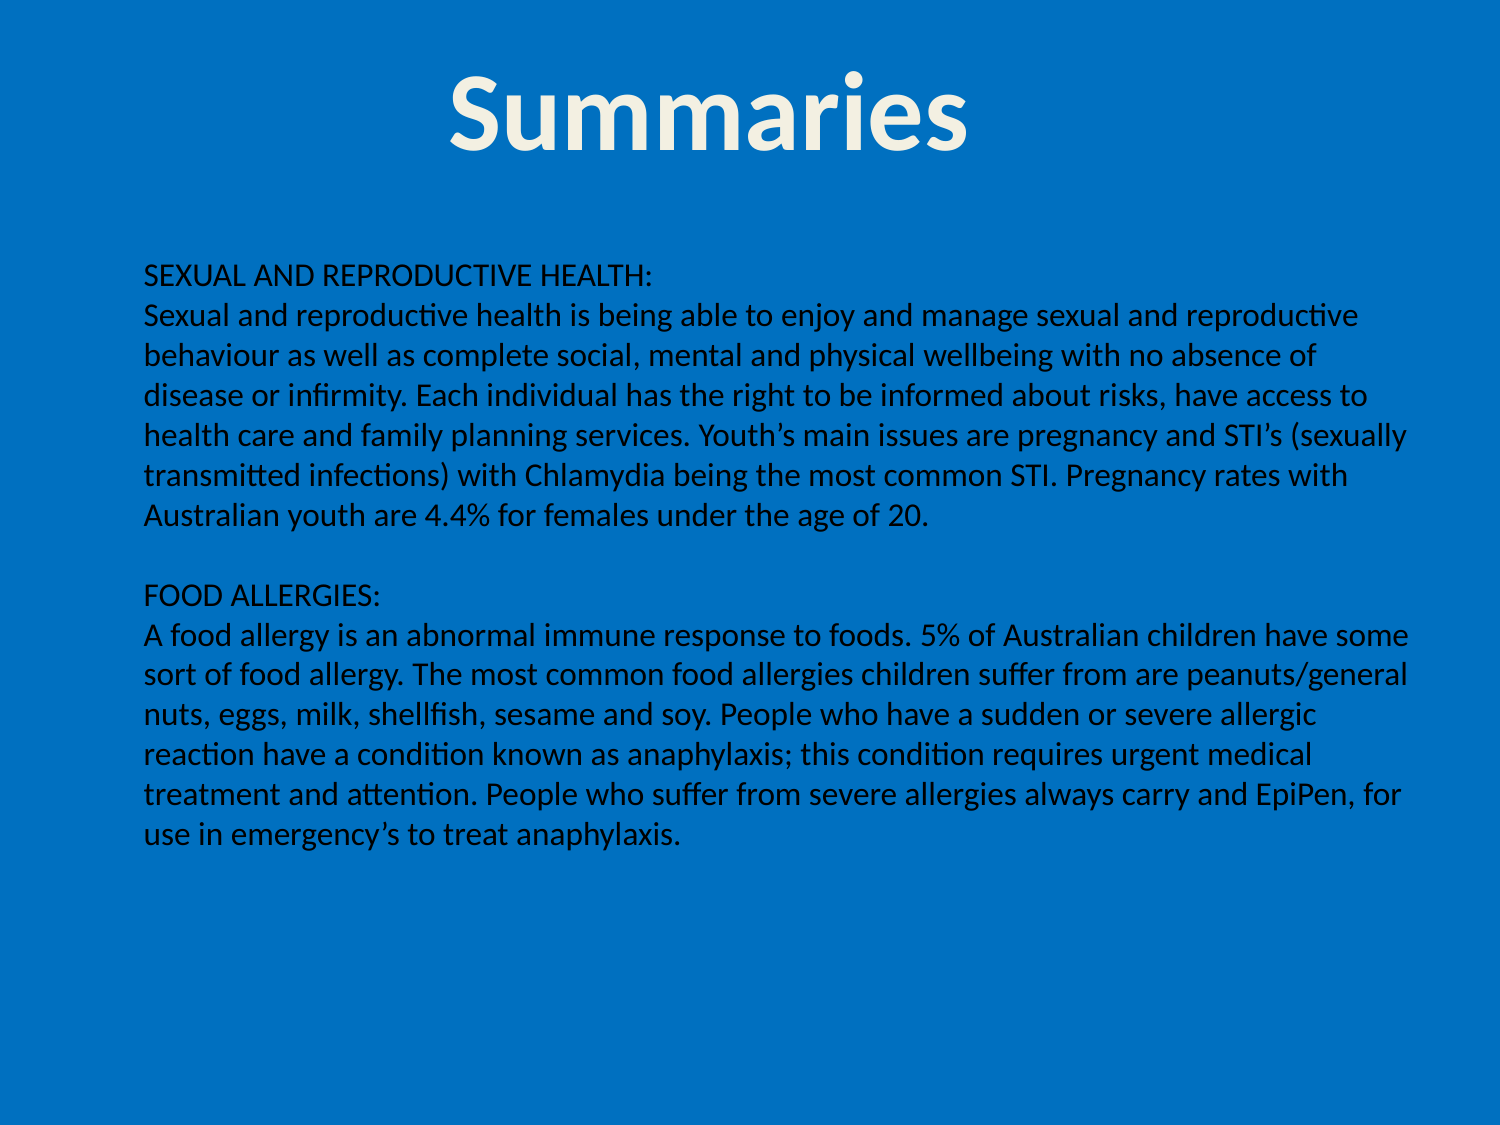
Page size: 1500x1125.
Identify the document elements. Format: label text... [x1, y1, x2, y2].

text_box Summaries [433, 30, 985, 181]
text_box SEXUAL AND REPRODUCTIVE HEALTH: Sexual and reproductive health is being able to enjoy and manage sexual and reproductive behaviour as well as complete social, mental and physical wellbeing with no absence of disease or infirmity. Each individual has the right to be informed about risks, have access to health care and family planning services. Youth’s main issues are pregnancy and STI’s (sexually transmitted infections) with Chlamydia being the most common STI. Pregnancy rates with Australian youth are 4.4% for females under the age of 20. FOOD ALLERGIES: A food allergy is an abnormal immune response to foods. 5% of Australian children have some sort of food allergy. The most common food allergies children suffer from are peanuts/general nuts, eggs, milk, shellfish, sesame and soy. People who have a sudden or severe allergic reaction have a condition known as anaphylaxis; this condition requires urgent medical treatment and attention. People who suffer from severe allergies always carry and EpiPen, for use in emergency’s to treat anaphylaxis. [128, 246, 1430, 905]
